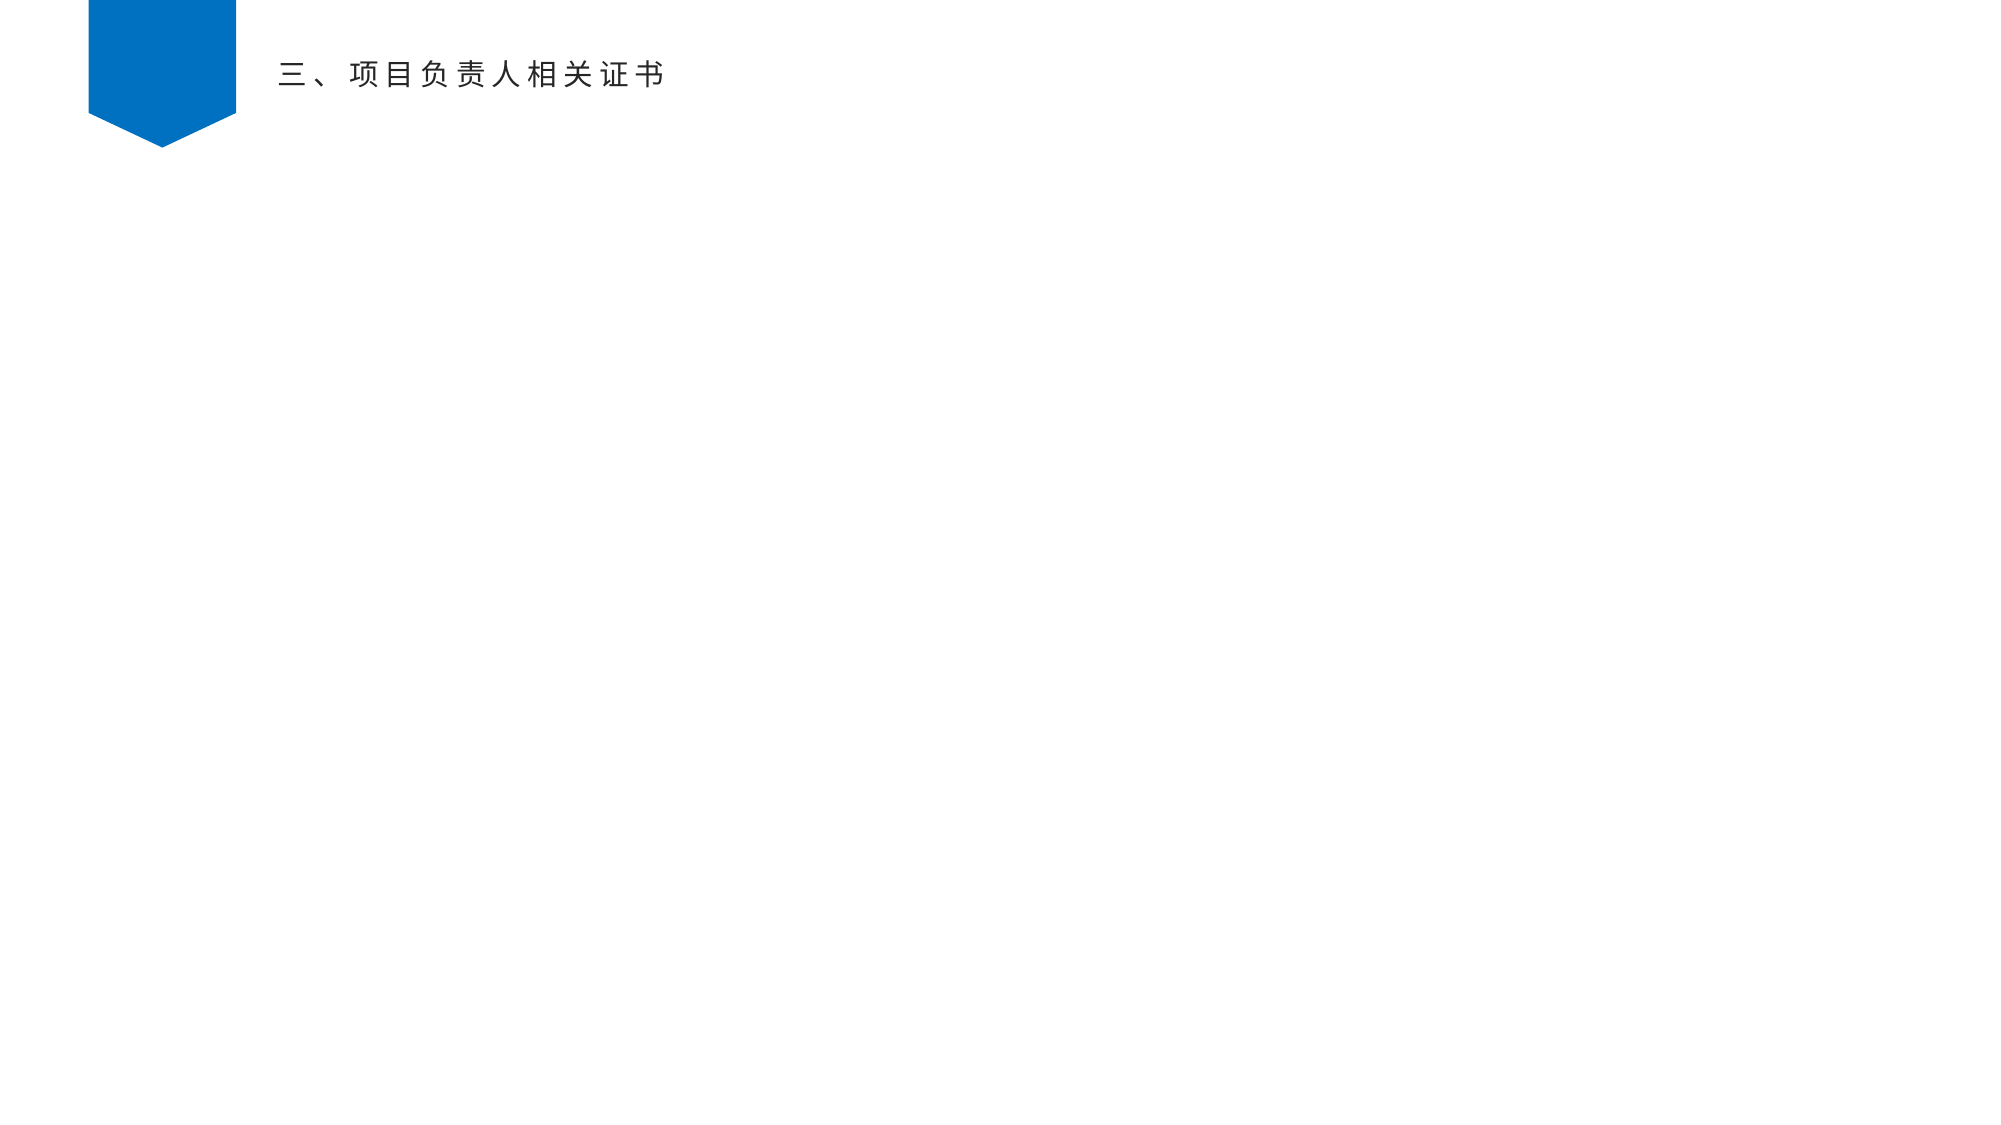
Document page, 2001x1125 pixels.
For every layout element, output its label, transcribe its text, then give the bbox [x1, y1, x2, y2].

title 三、项目负责人相关证书 [262, 15, 1940, 132]
text_box [87, 0, 238, 149]
